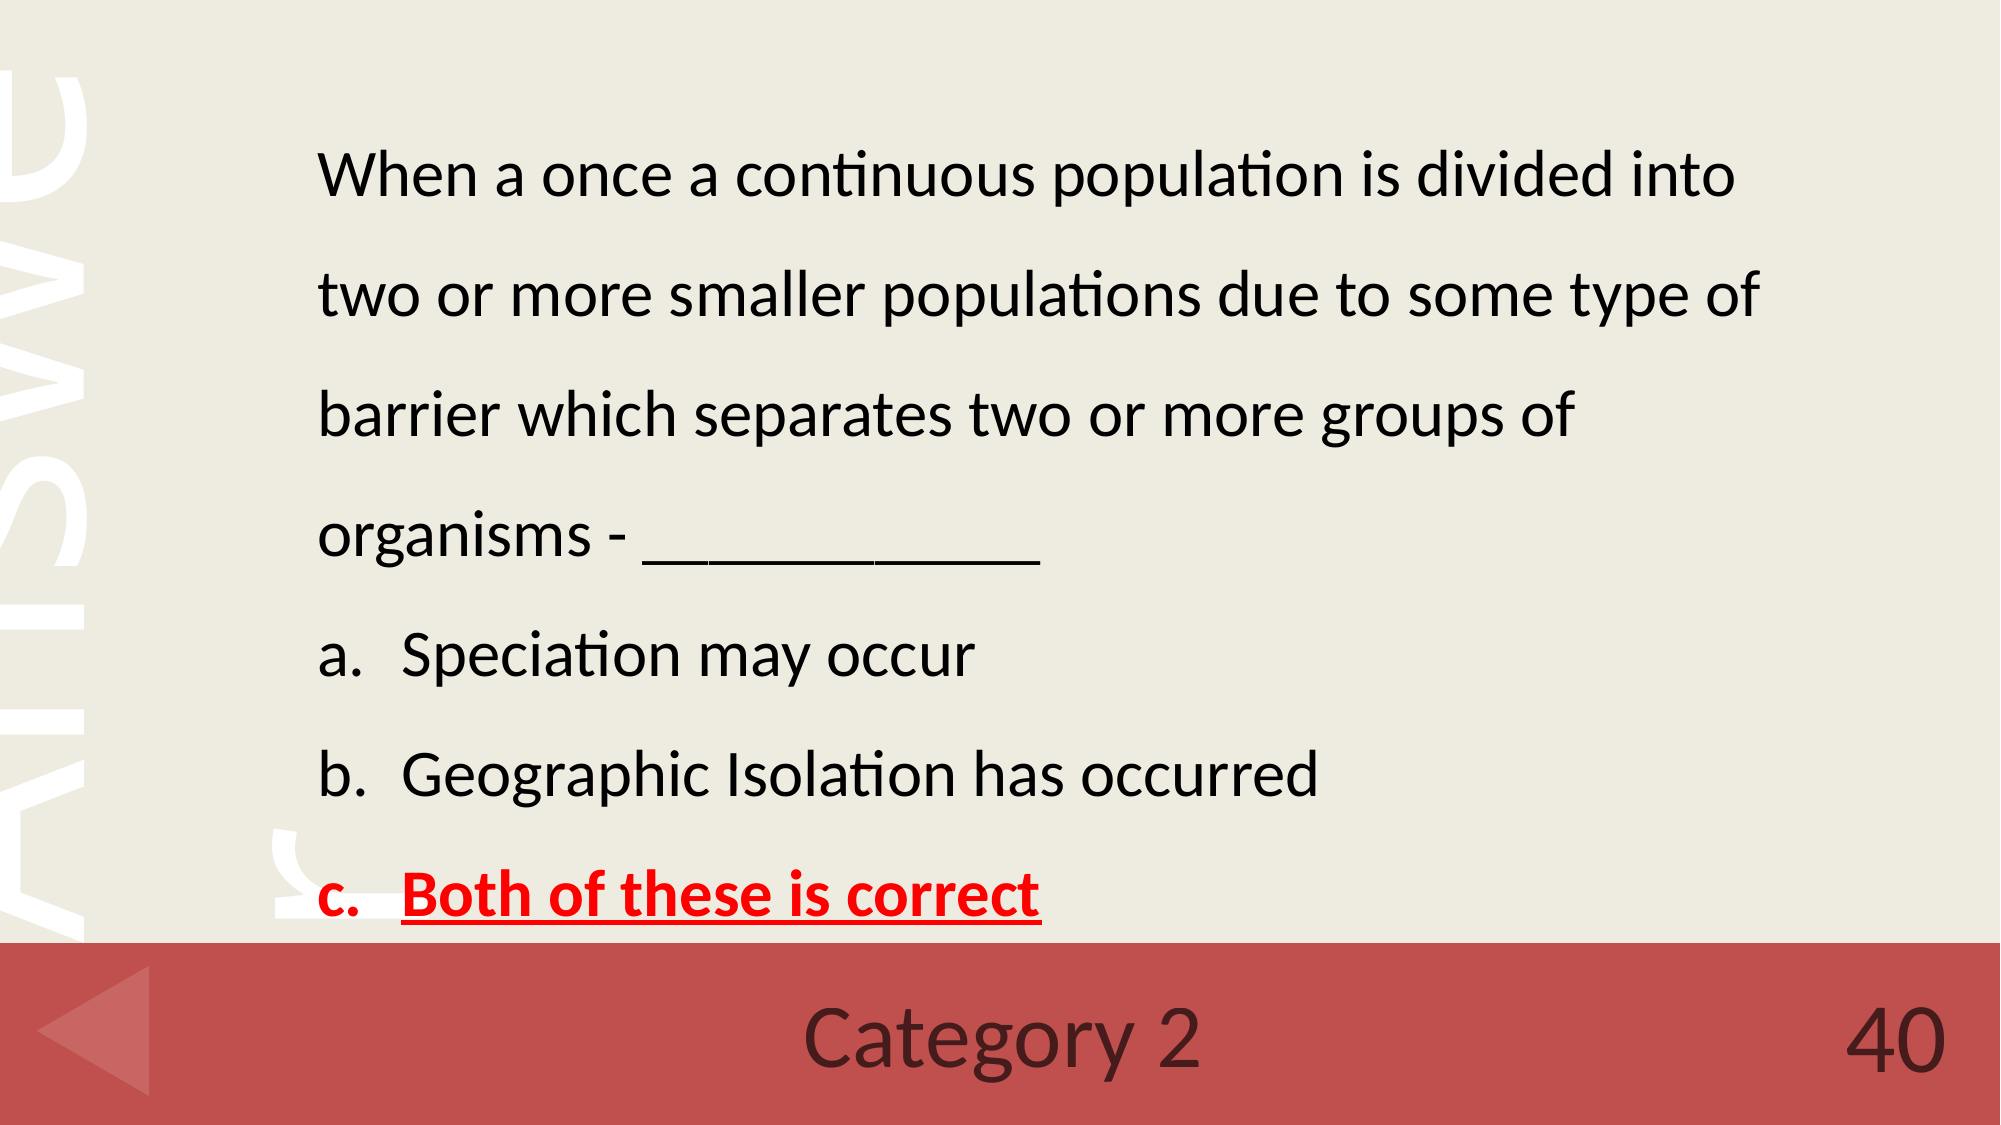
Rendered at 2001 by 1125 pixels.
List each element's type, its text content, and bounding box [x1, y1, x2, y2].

title Category 2 [103, 937, 1904, 1125]
list 40 [1904, 967, 1963, 1097]
list When a once a continuous population is divided into two or more smaller populations due to some type of barrier which separates two or more groups of organisms - ____________ Speciation may occur Geographic Isolation has occurred Both of these is correct [302, 146, 1862, 874]
